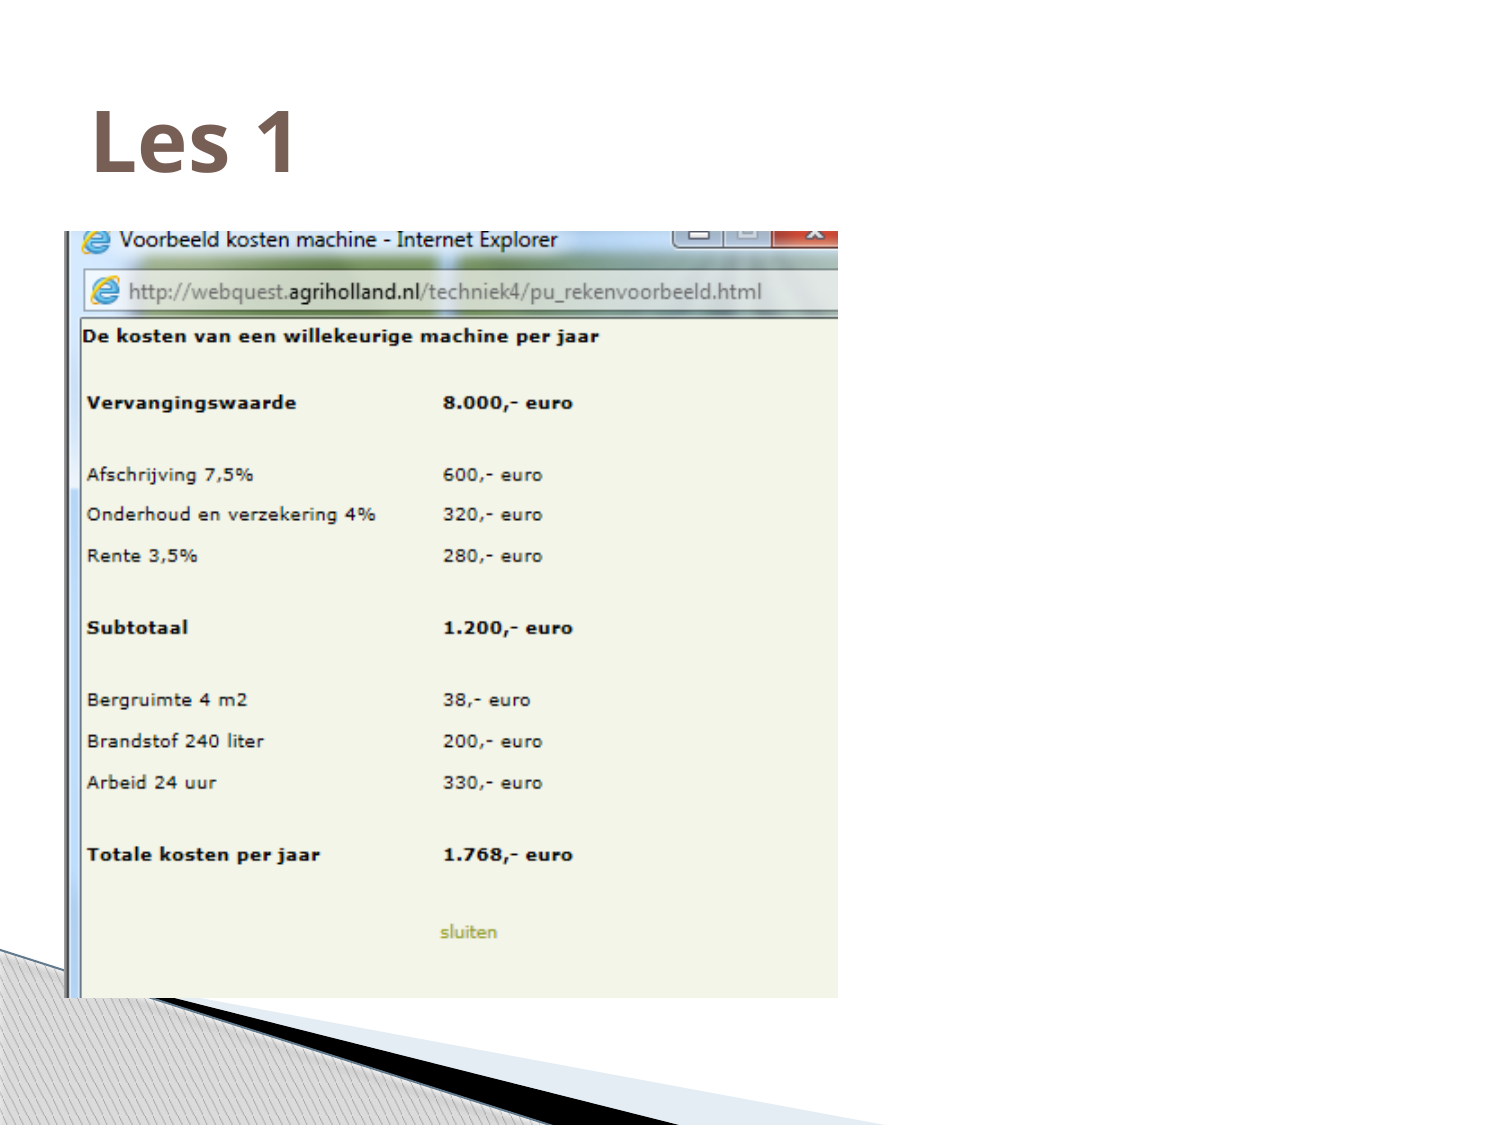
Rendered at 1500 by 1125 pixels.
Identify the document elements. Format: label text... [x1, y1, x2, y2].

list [64, 231, 839, 998]
title Les 1 [75, 45, 1425, 233]
